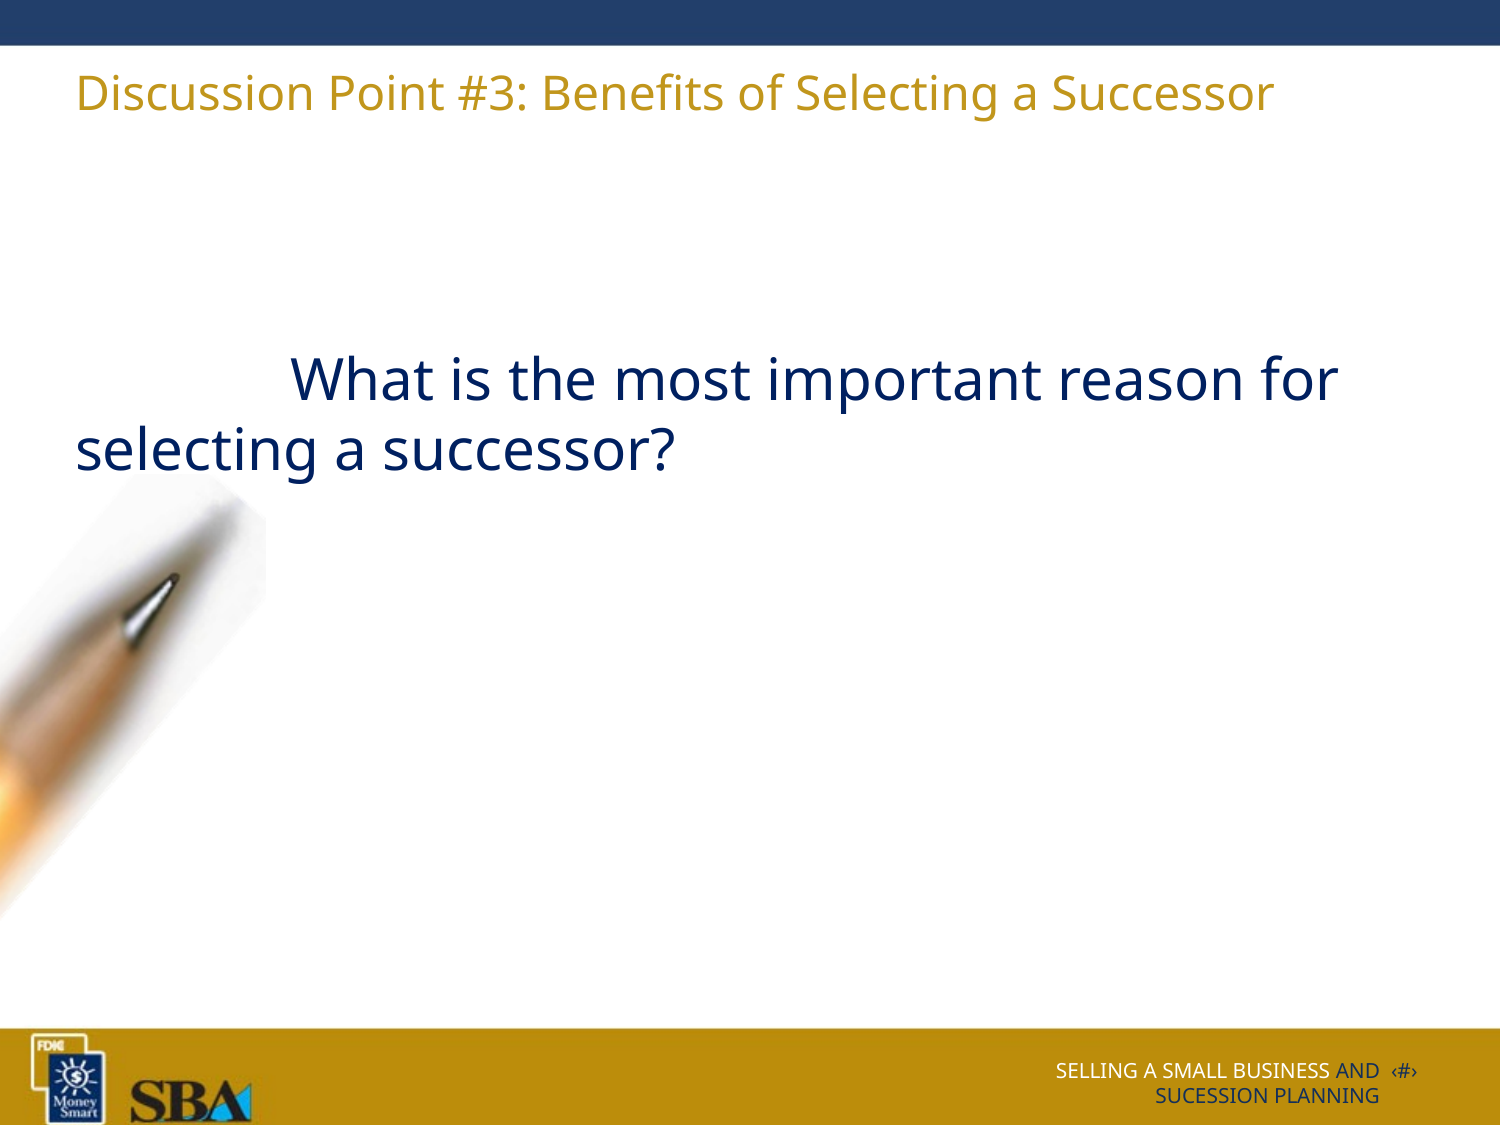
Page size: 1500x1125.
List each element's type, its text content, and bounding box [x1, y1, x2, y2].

title Discussion Point #3: Benefits of Selecting a Successor [74, 61, 1426, 163]
picture [0, 0, 1500, 1125]
list What is the most important reason for selecting a successor? [74, 249, 1426, 951]
